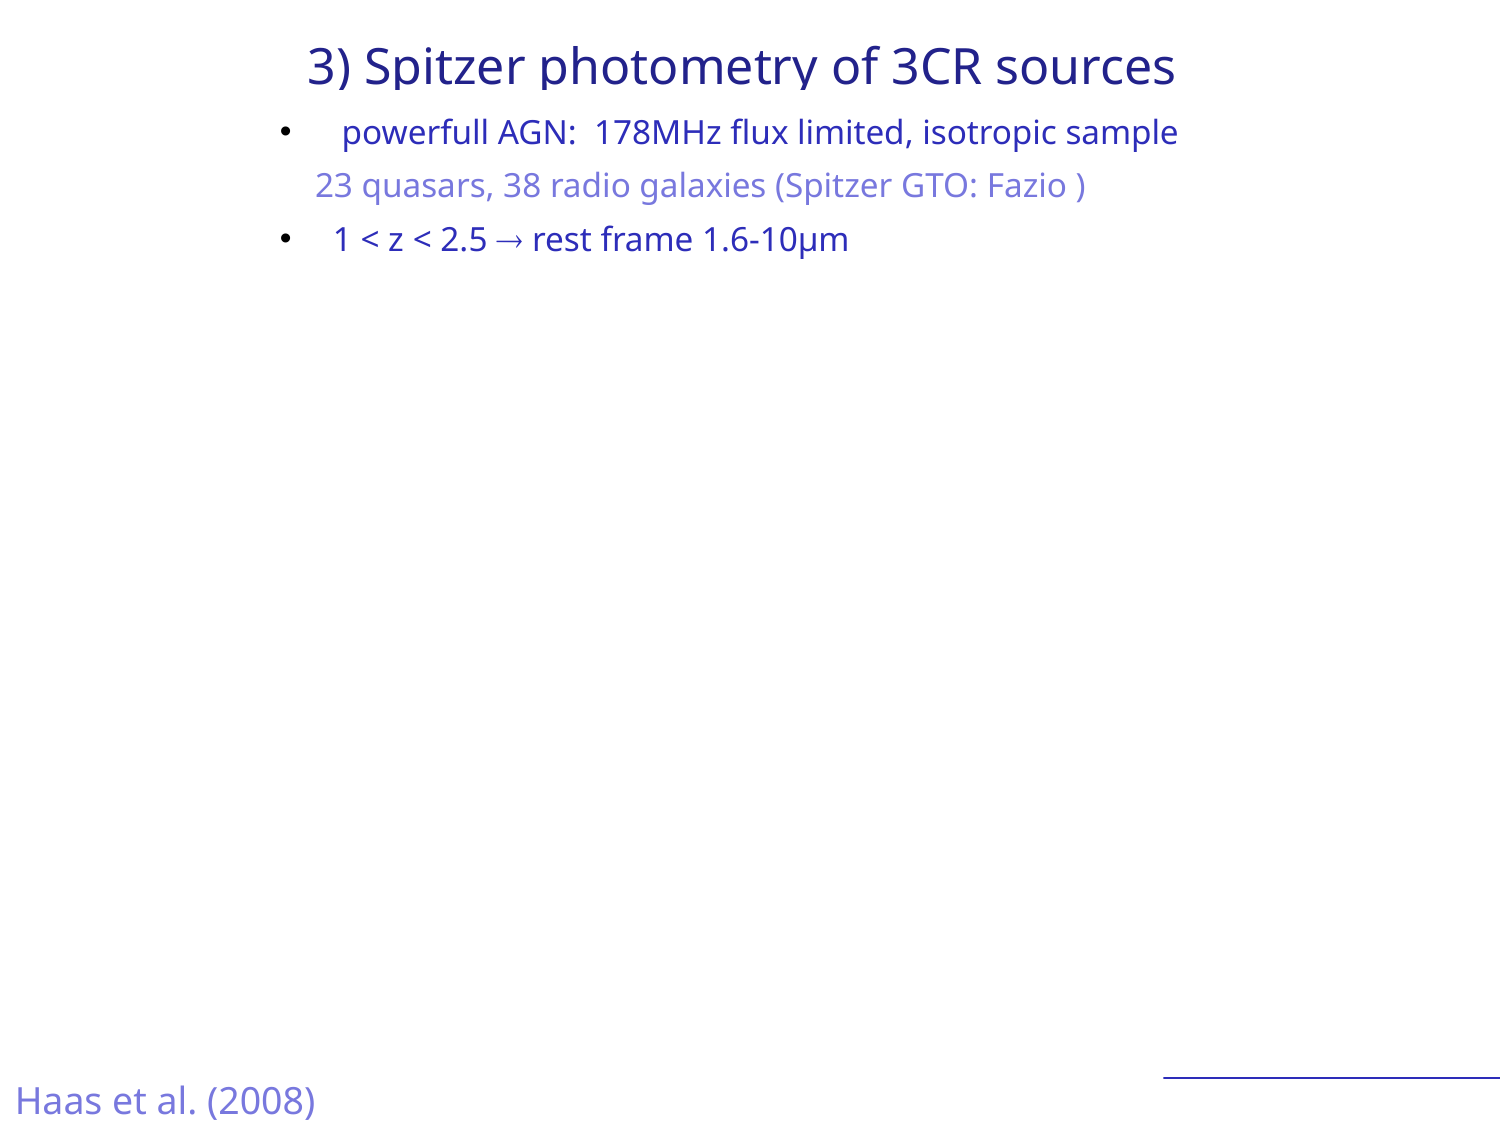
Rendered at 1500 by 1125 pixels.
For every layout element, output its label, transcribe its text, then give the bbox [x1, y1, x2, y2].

text_box 3) Spitzer photometry of 3CR sources [292, 7, 1206, 90]
text_box Haas et al. (2008) [0, 1054, 1164, 1125]
text_box powerfull AGN: 178MHz flux limited, isotropic sample 23 quasars, 38 radio galaxies (Spitzer GTO: Fazio ) 1 < z < 2.5  rest frame 1.6-10µm [265, 90, 1243, 266]
